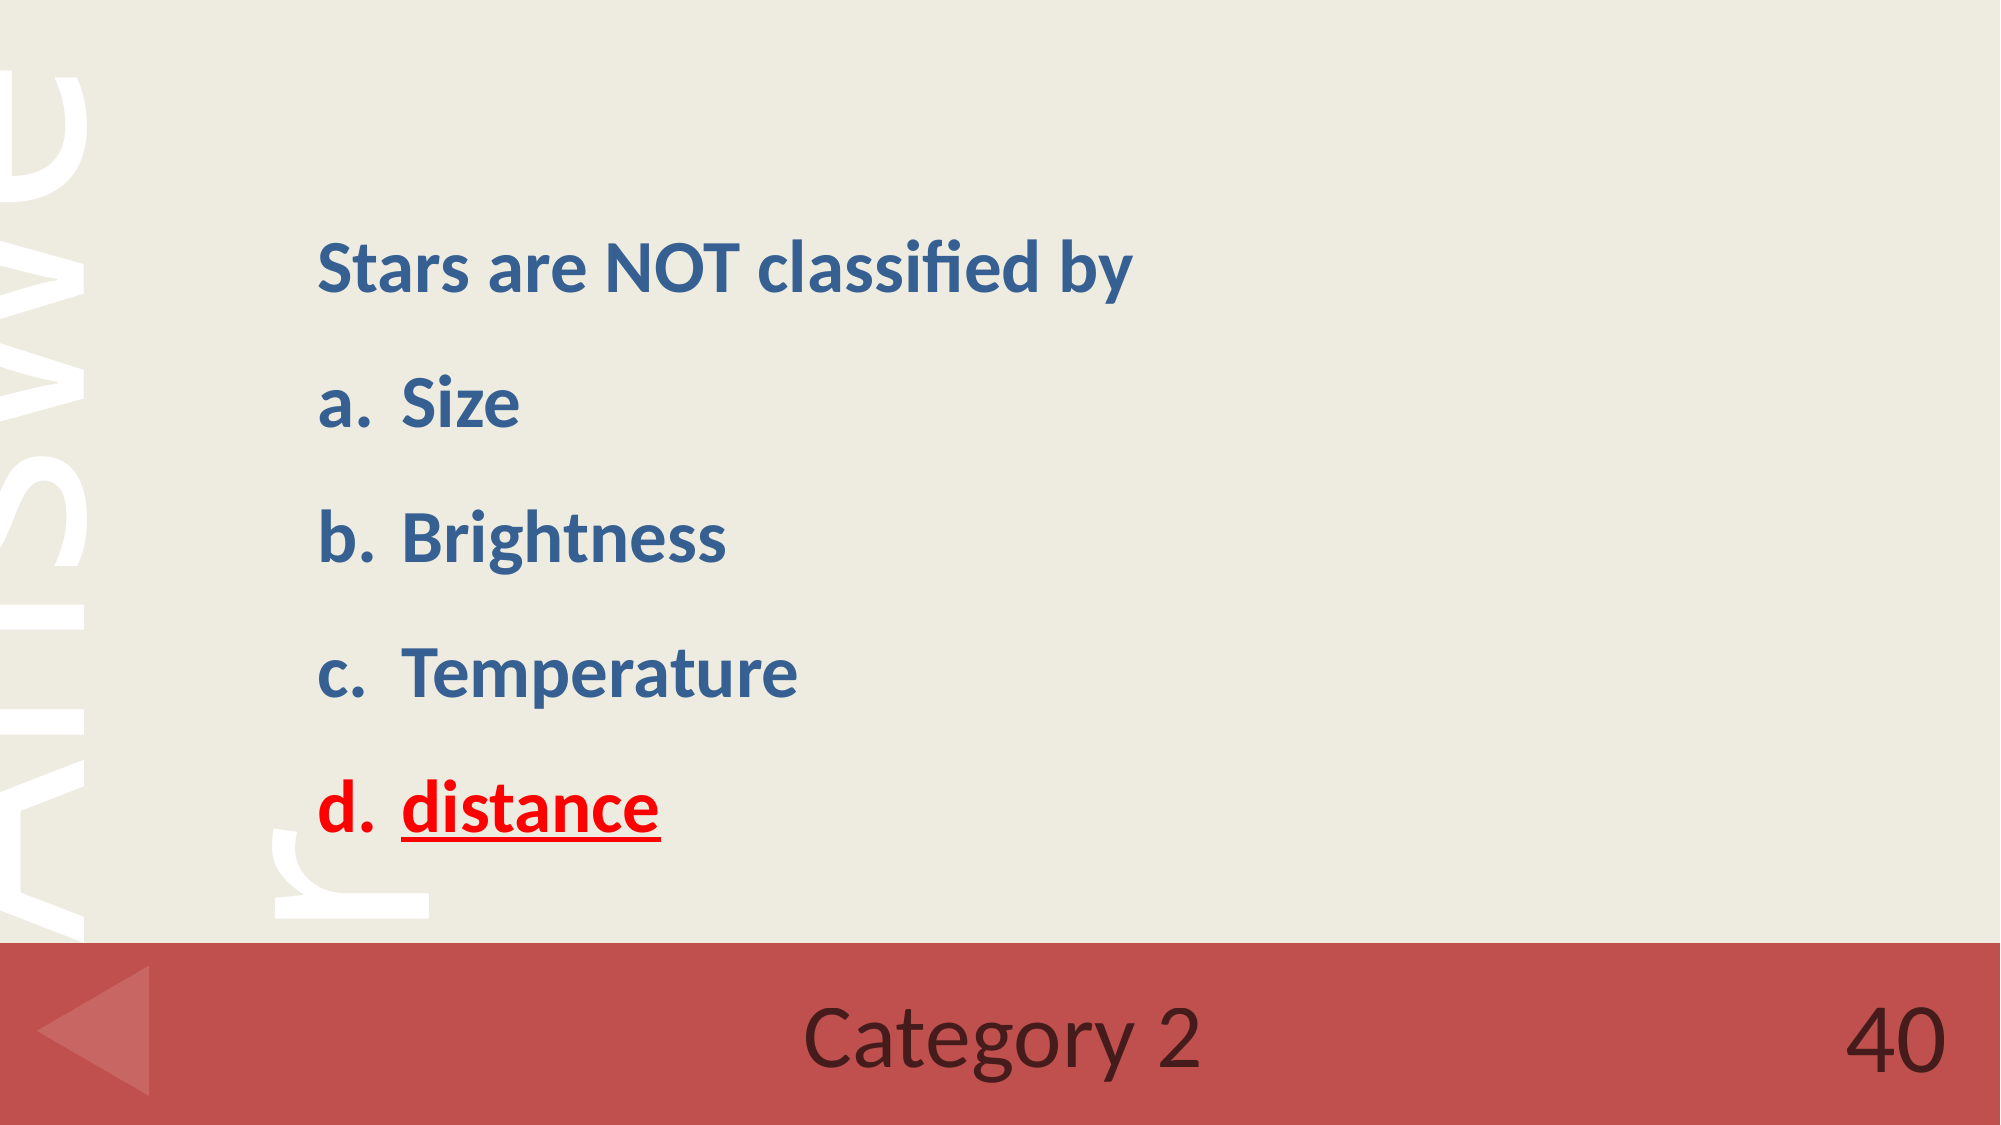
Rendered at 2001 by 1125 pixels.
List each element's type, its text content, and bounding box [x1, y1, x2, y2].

list Stars are NOT classified by Size Brightness Temperature distance [302, 146, 1862, 874]
title Category 2 [103, 937, 1904, 1125]
list 40 [1904, 967, 1963, 1097]
